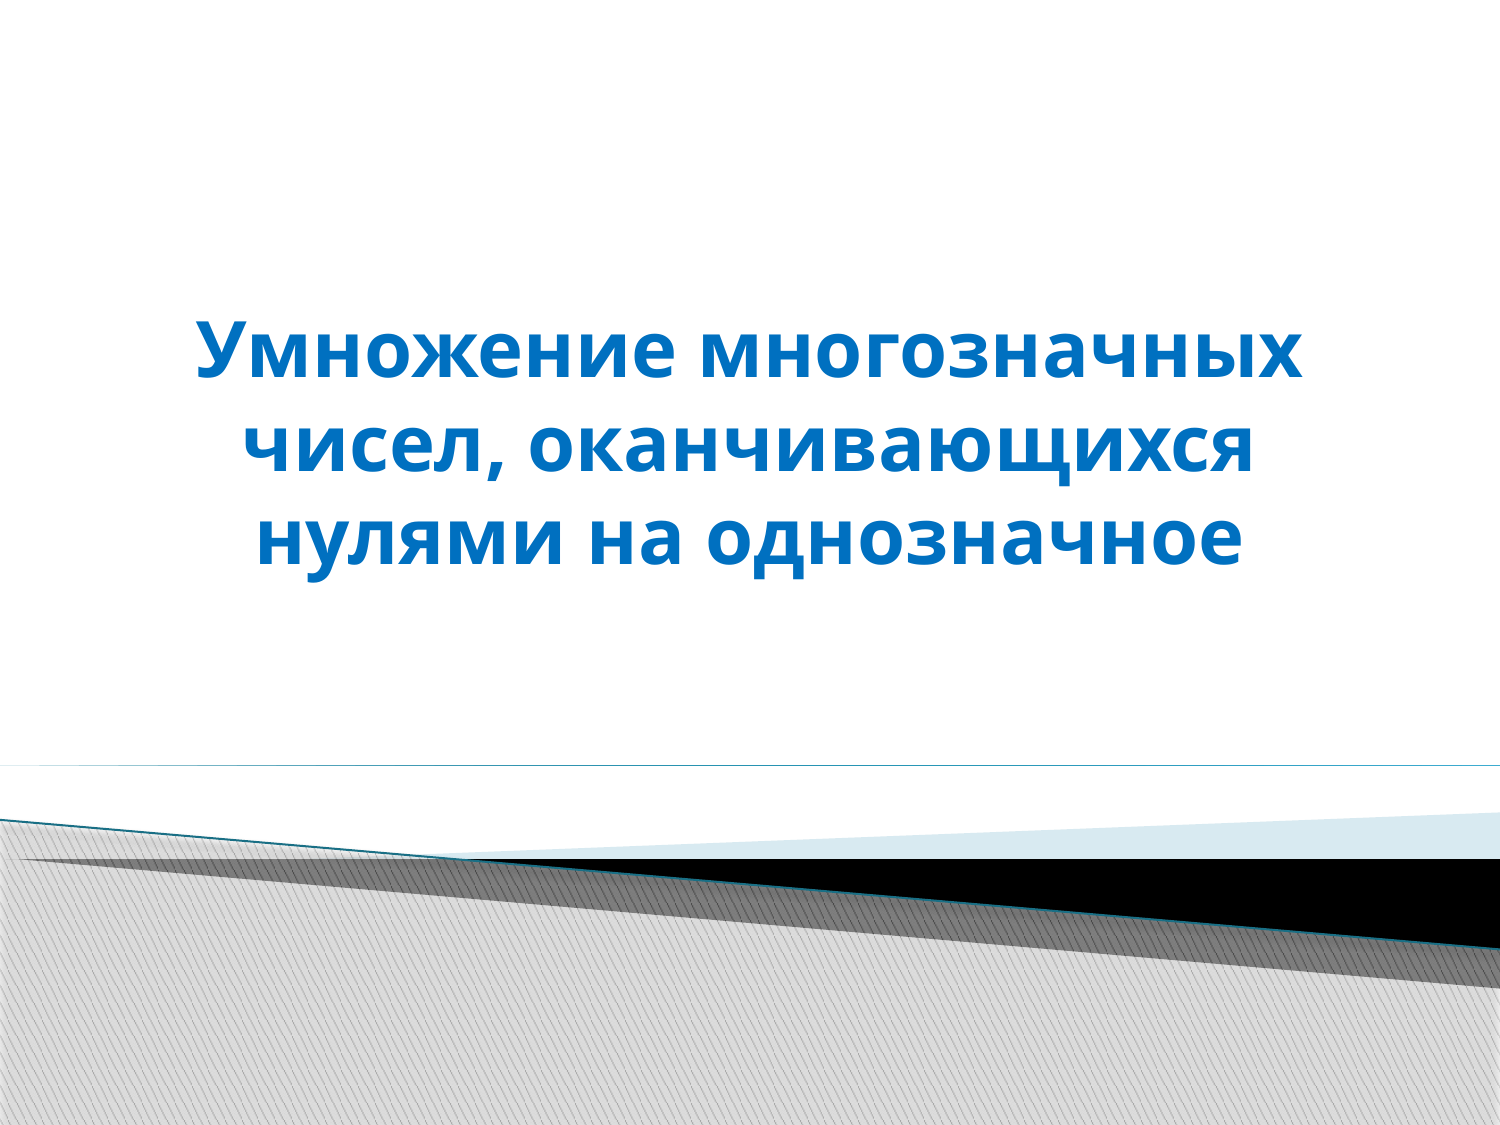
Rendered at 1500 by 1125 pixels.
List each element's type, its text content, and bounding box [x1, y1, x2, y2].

picture [5, 859, 1500, 989]
title Умножение многозначных чисел, оканчивающихся нулями на однозначное [112, 287, 1388, 588]
